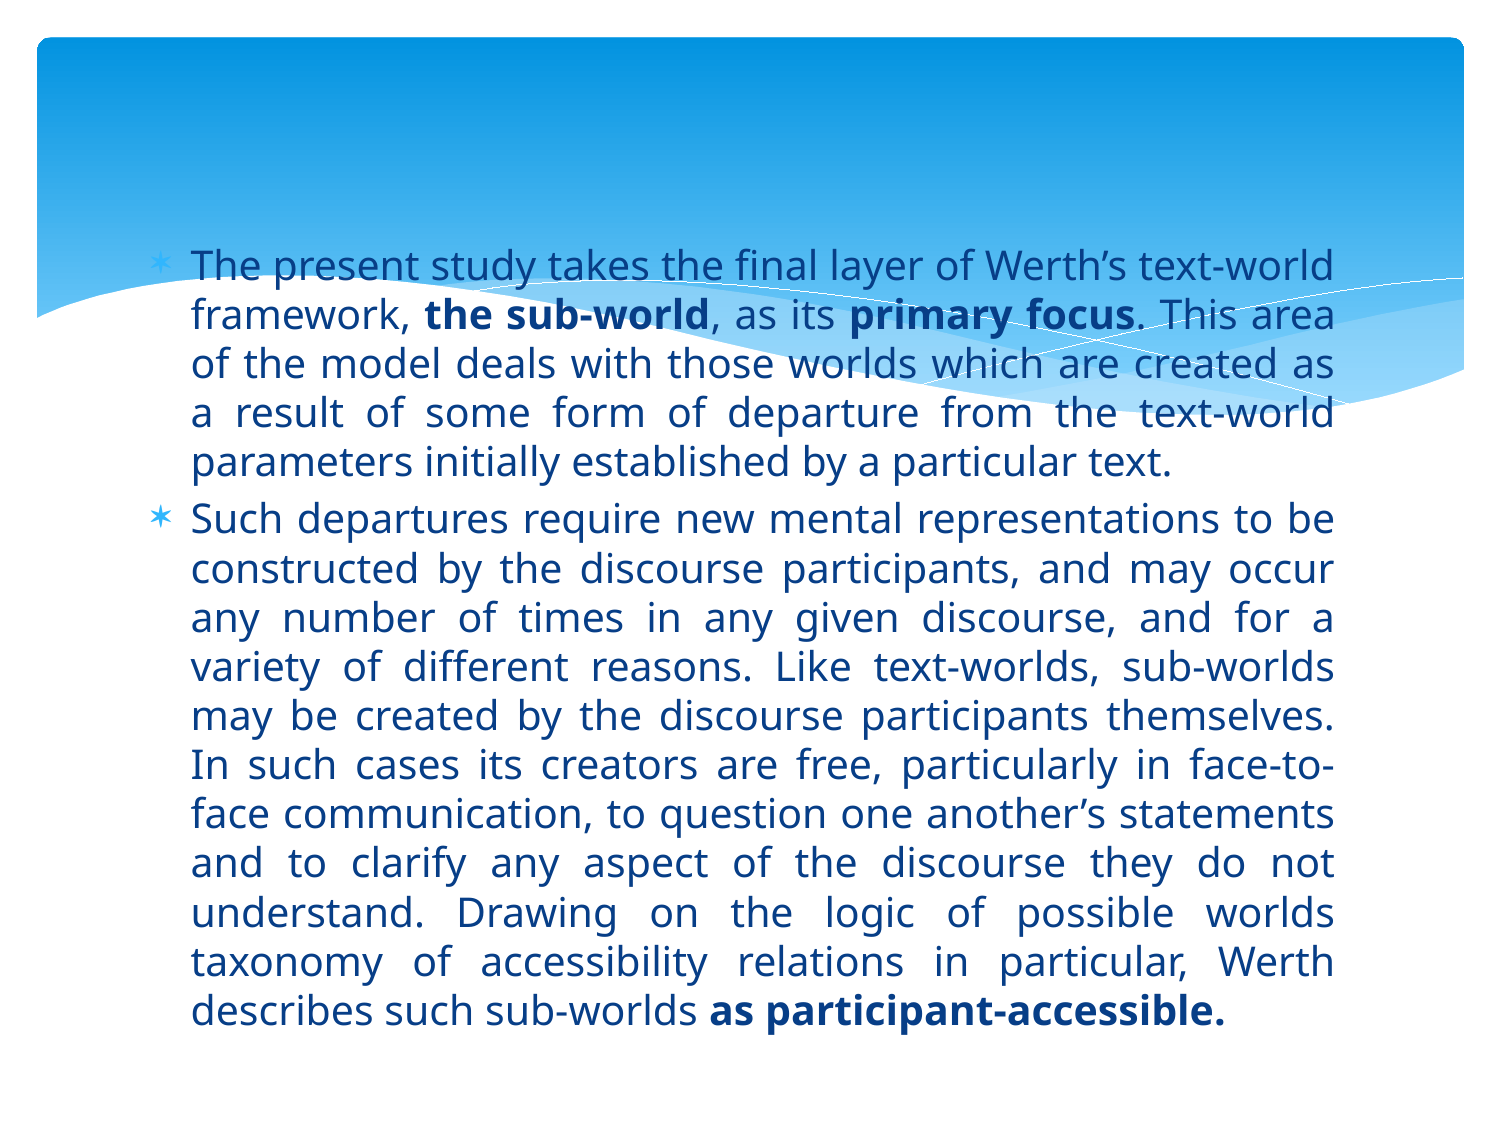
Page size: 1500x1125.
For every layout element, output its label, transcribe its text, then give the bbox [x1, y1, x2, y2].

list The present study takes the final layer of Werth’s text-world framework, the sub-world, as its primary focus. This area of the model deals with those worlds which are created as a result of some form of departure from the text-world parameters initially established by a particular text. Such departures require new mental representations to be constructed by the discourse participants, and may occur any number of times in any given discourse, and for a variety of different reasons. Like text-worlds, sub-worlds may be created by the discourse participants themselves. In such cases its creators are free, particularly in face-to-face communication, to question one another’s statements and to clarify any aspect of the discourse they do not understand. Drawing on the logic of possible worlds taxonomy of accessibility relations in particular, Werth describes such sub-worlds as participant-accessible. [135, 231, 1352, 1125]
